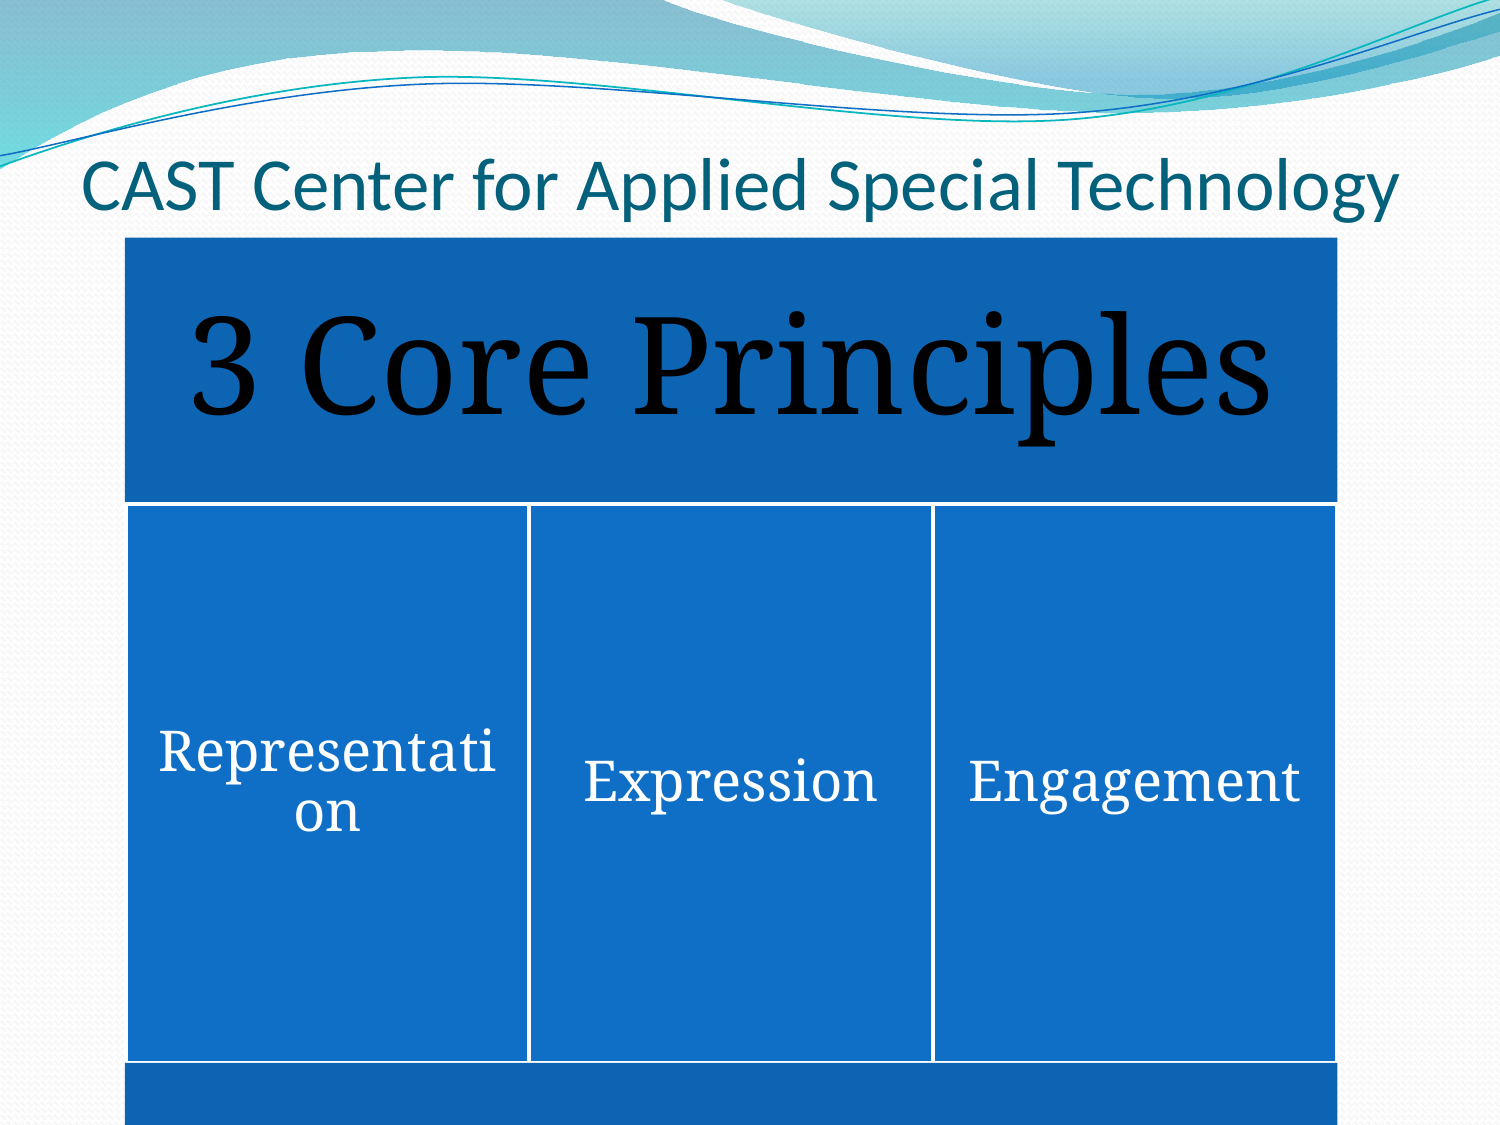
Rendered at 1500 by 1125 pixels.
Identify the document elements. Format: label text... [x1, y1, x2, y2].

title CAST Center for Applied Special Technology [75, 37, 1425, 225]
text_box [124, 237, 1338, 1125]
